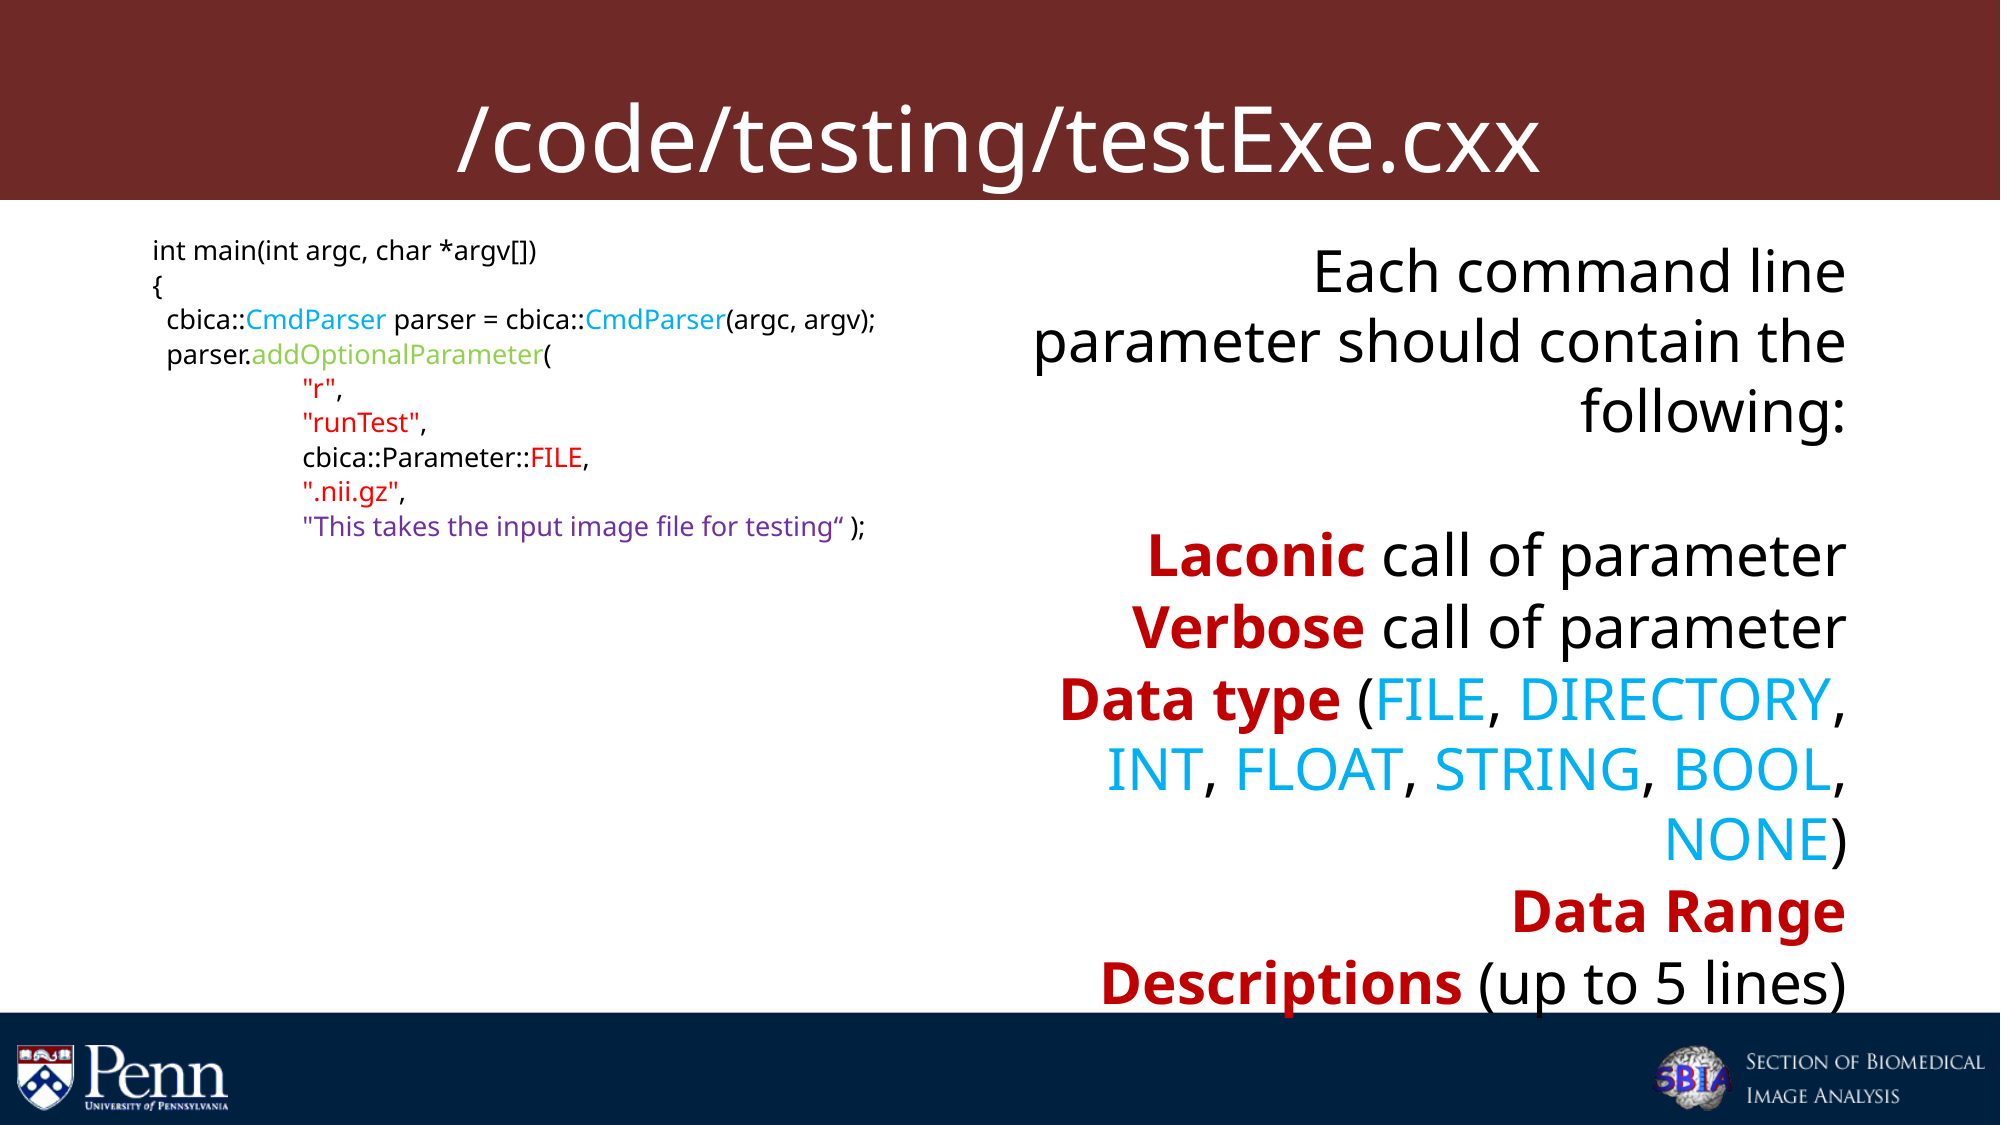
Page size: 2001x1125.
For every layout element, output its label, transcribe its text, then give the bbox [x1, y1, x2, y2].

list int main(int argc, char *argv[]) { cbica::CmdParser parser = cbica::CmdParser(argc, argv); parser.addOptionalParameter( "r", "runTest", cbica::Parameter::FILE, ".nii.gz", "This takes the input image file for testing“ ); [137, 226, 985, 987]
picture [17, 1045, 228, 1111]
title /code/testing/testExe.cxx [137, 0, 1863, 200]
picture [1652, 1044, 1985, 1112]
list Each command line parameter should contain the following: Laconic call of parameter Verbose call of parameter Data type (FILE, DIRECTORY, INT, FLOAT, STRING, BOOL, NONE) Data Range Descriptions (up to 5 lines) [1012, 226, 1863, 987]
